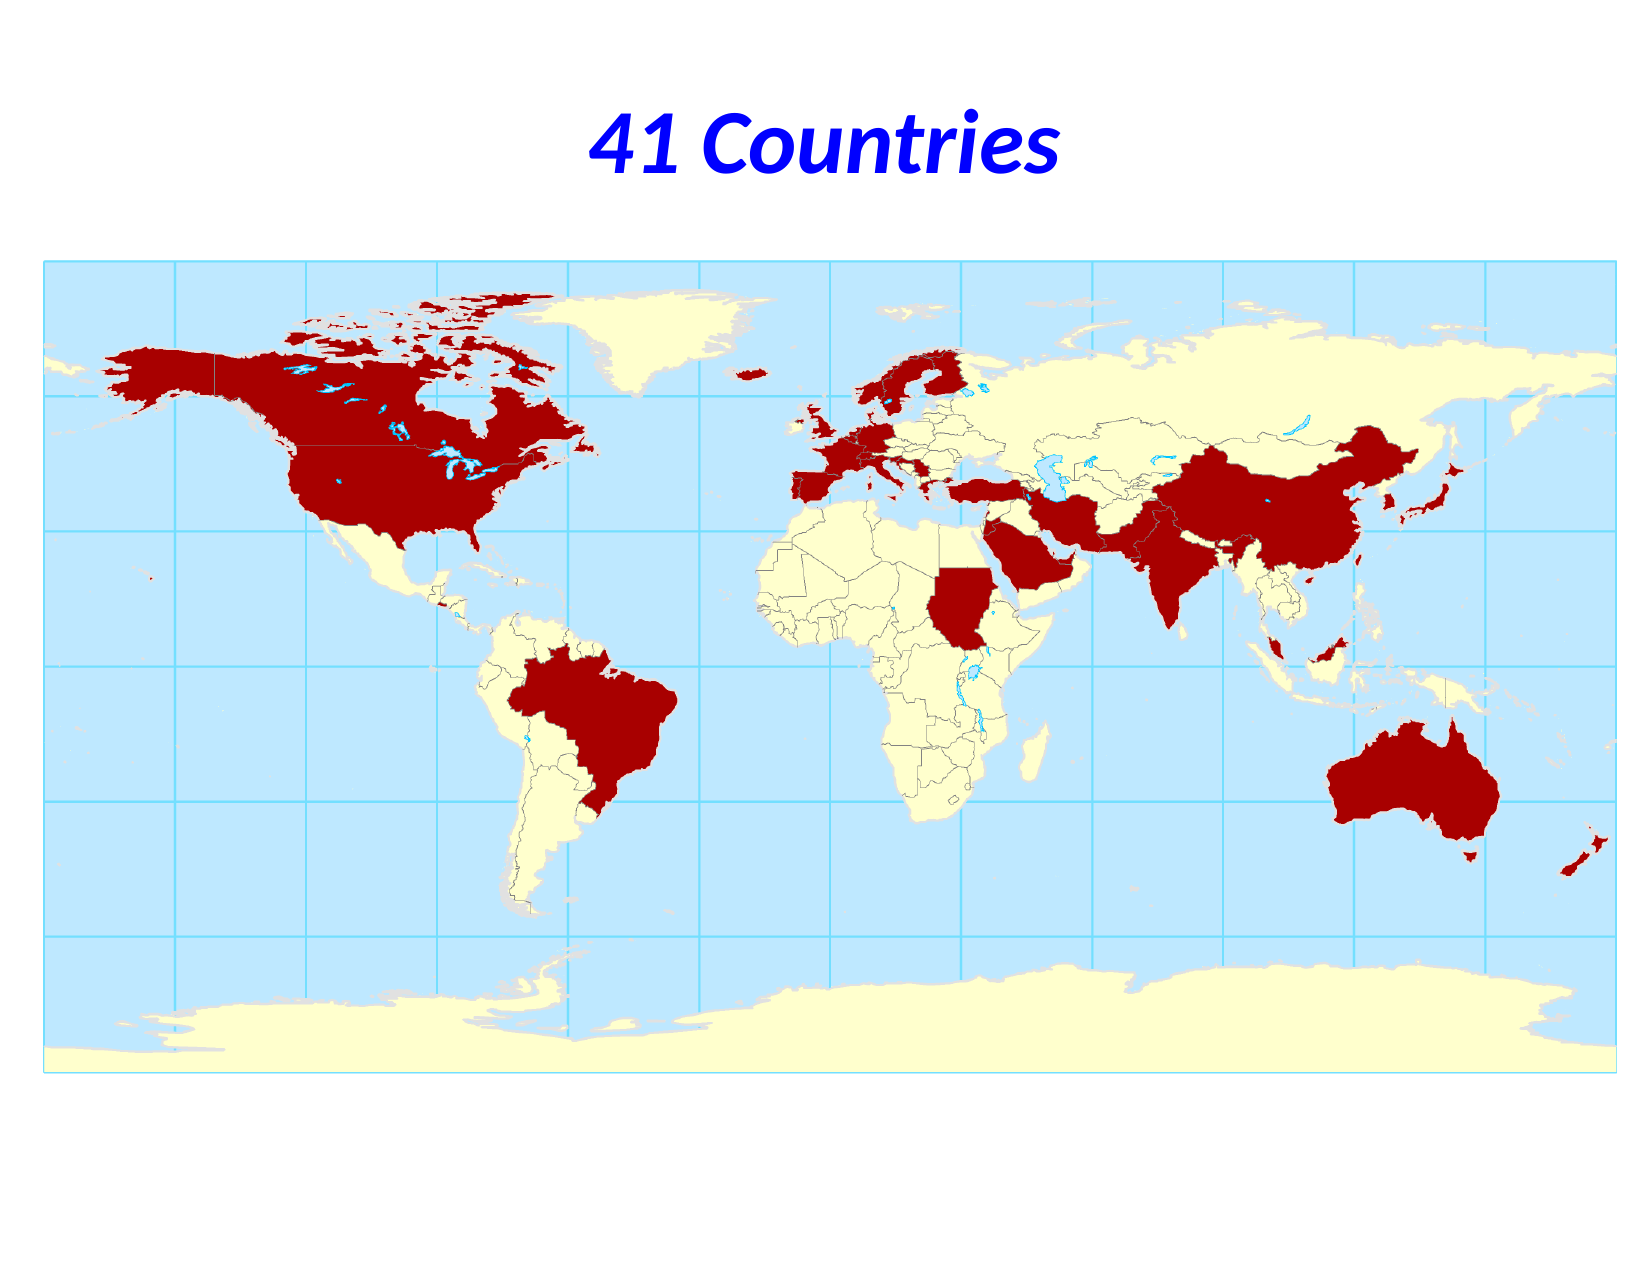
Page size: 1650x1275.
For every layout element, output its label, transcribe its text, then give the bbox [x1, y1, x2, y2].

text_box 41 Countries [149, 87, 1499, 203]
picture [0, 237, 1650, 1088]
